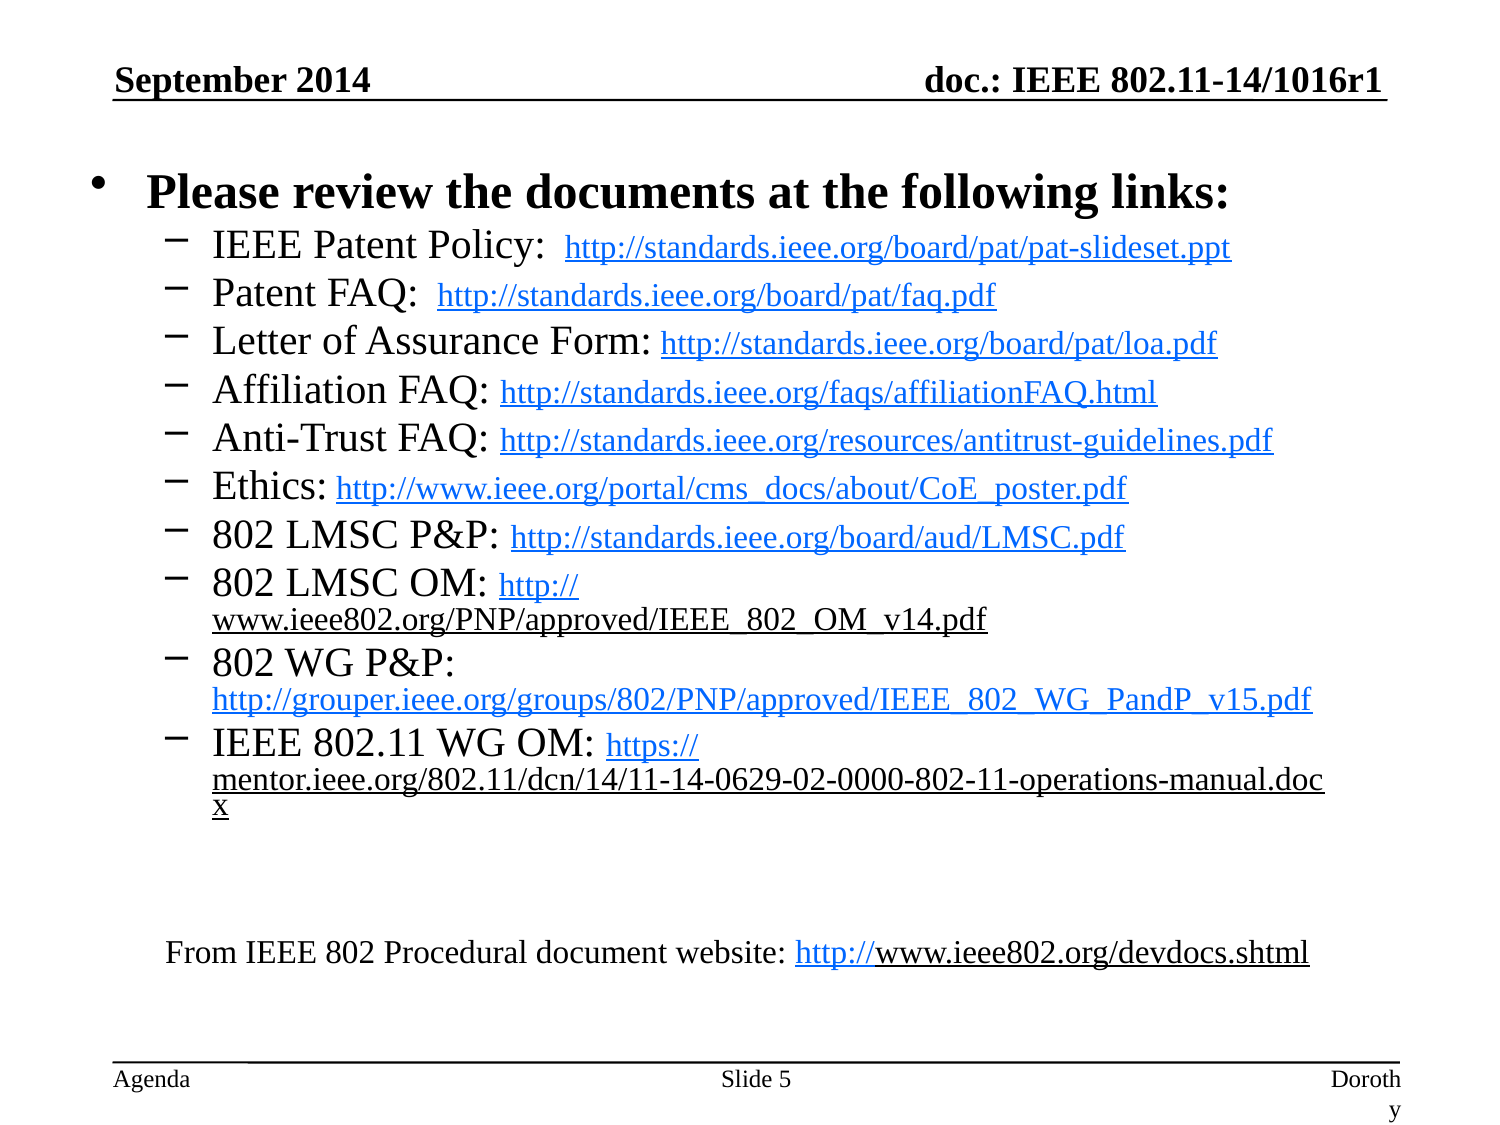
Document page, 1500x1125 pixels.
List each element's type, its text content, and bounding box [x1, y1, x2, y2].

footer Dorothy Stanley, Aruba Networks [1325, 1062, 1402, 1093]
list Please review the documents at the following links: IEEE Patent Policy: http://standards.ieee.org/board/pat/pat-slideset.ppt Patent FAQ: http://standards.ieee.org/board/pat/faq.pdf Letter of Assurance Form: http://standards.ieee.org/board/pat/loa.pdf Affiliation FAQ: http://standards.ieee.org/faqs/affiliationFAQ.html Anti-Trust FAQ: http://standards.ieee.org/resources/antitrust-guidelines.pdf Ethics: http://www.ieee.org/portal/cms_docs/about/CoE_poster.pdf 802 LMSC P&P: http://standards.ieee.org/board/aud/LMSC.pdf 802 LMSC OM: http://www.ieee802.org/PNP/approved/IEEE_802_OM_v14.pdf 802 WG P&P: http://grouper.ieee.org/groups/802/PNP/approved/IEEE_802_WG_PandP_v15.pdf IEEE 802.11 WG OM: https://mentor.ieee.org/802.11/dcn/14/11-14-0629-02-0000-802-11-operations-manual.docx From IEEE 802 Procedural document website: http://www.ieee802.org/devdocs.shtml [75, 162, 1350, 1038]
slide_number Slide 5 [712, 1062, 800, 1093]
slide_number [114, 54, 425, 100]
